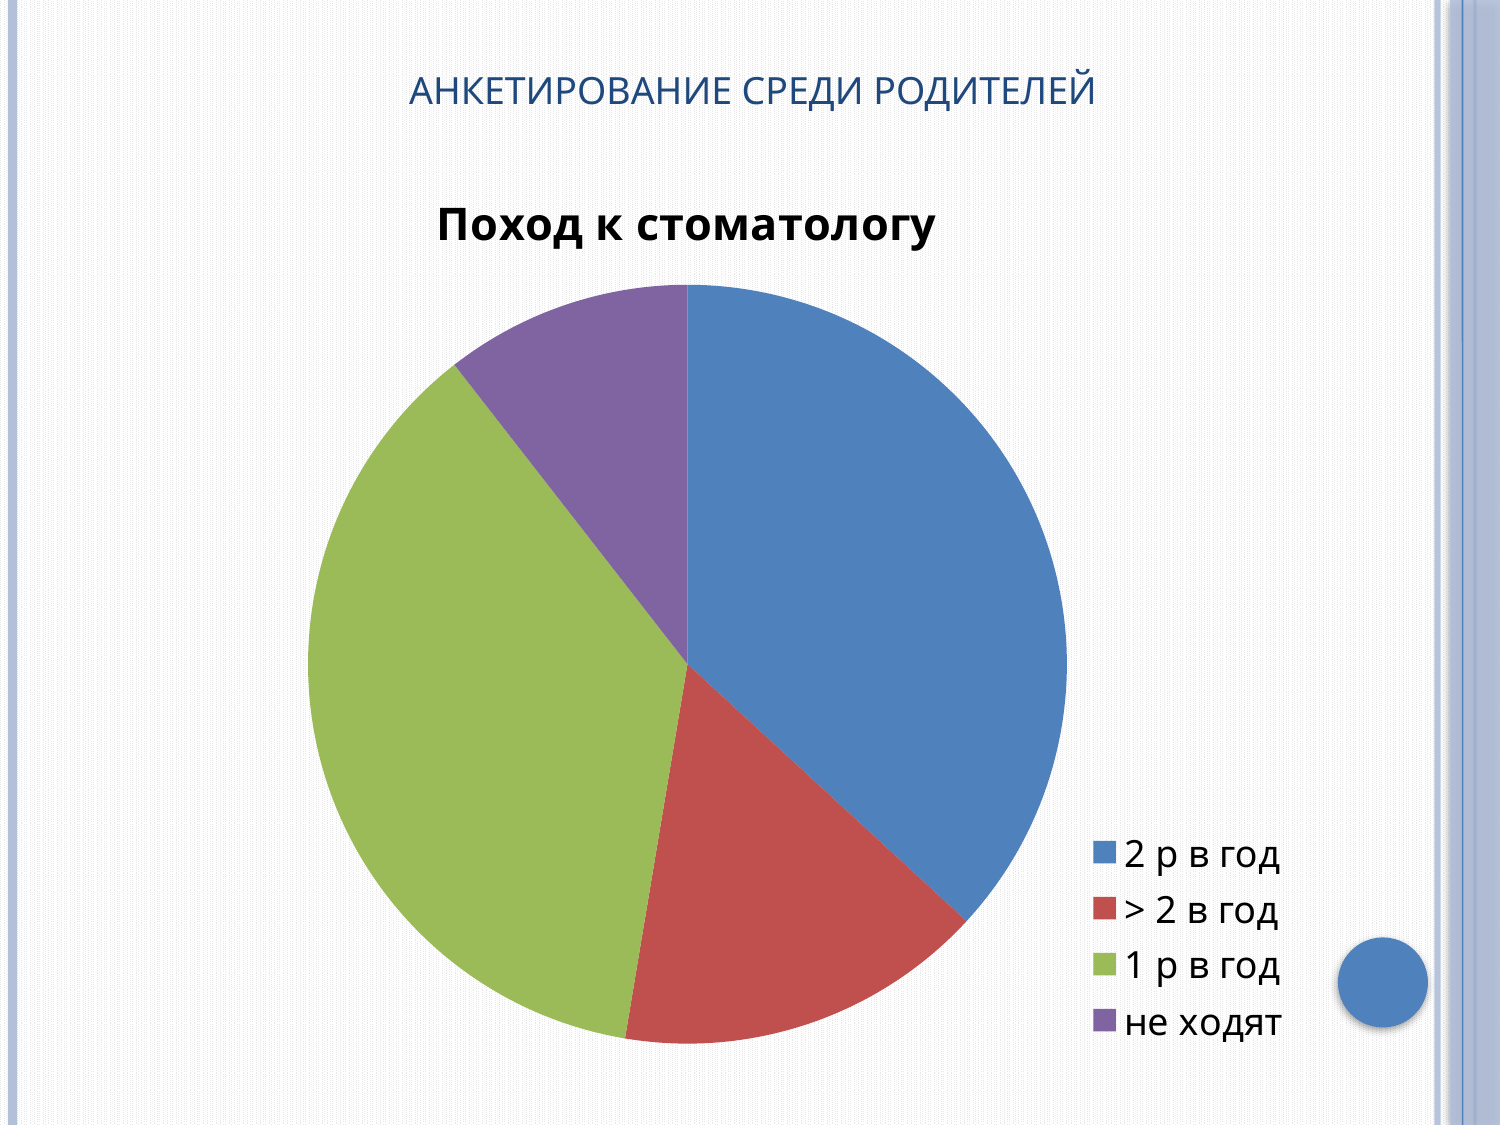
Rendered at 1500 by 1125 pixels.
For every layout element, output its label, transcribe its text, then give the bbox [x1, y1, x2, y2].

title Анкетирование среди родителей [140, 58, 1366, 119]
chart [74, 151, 1301, 1063]
